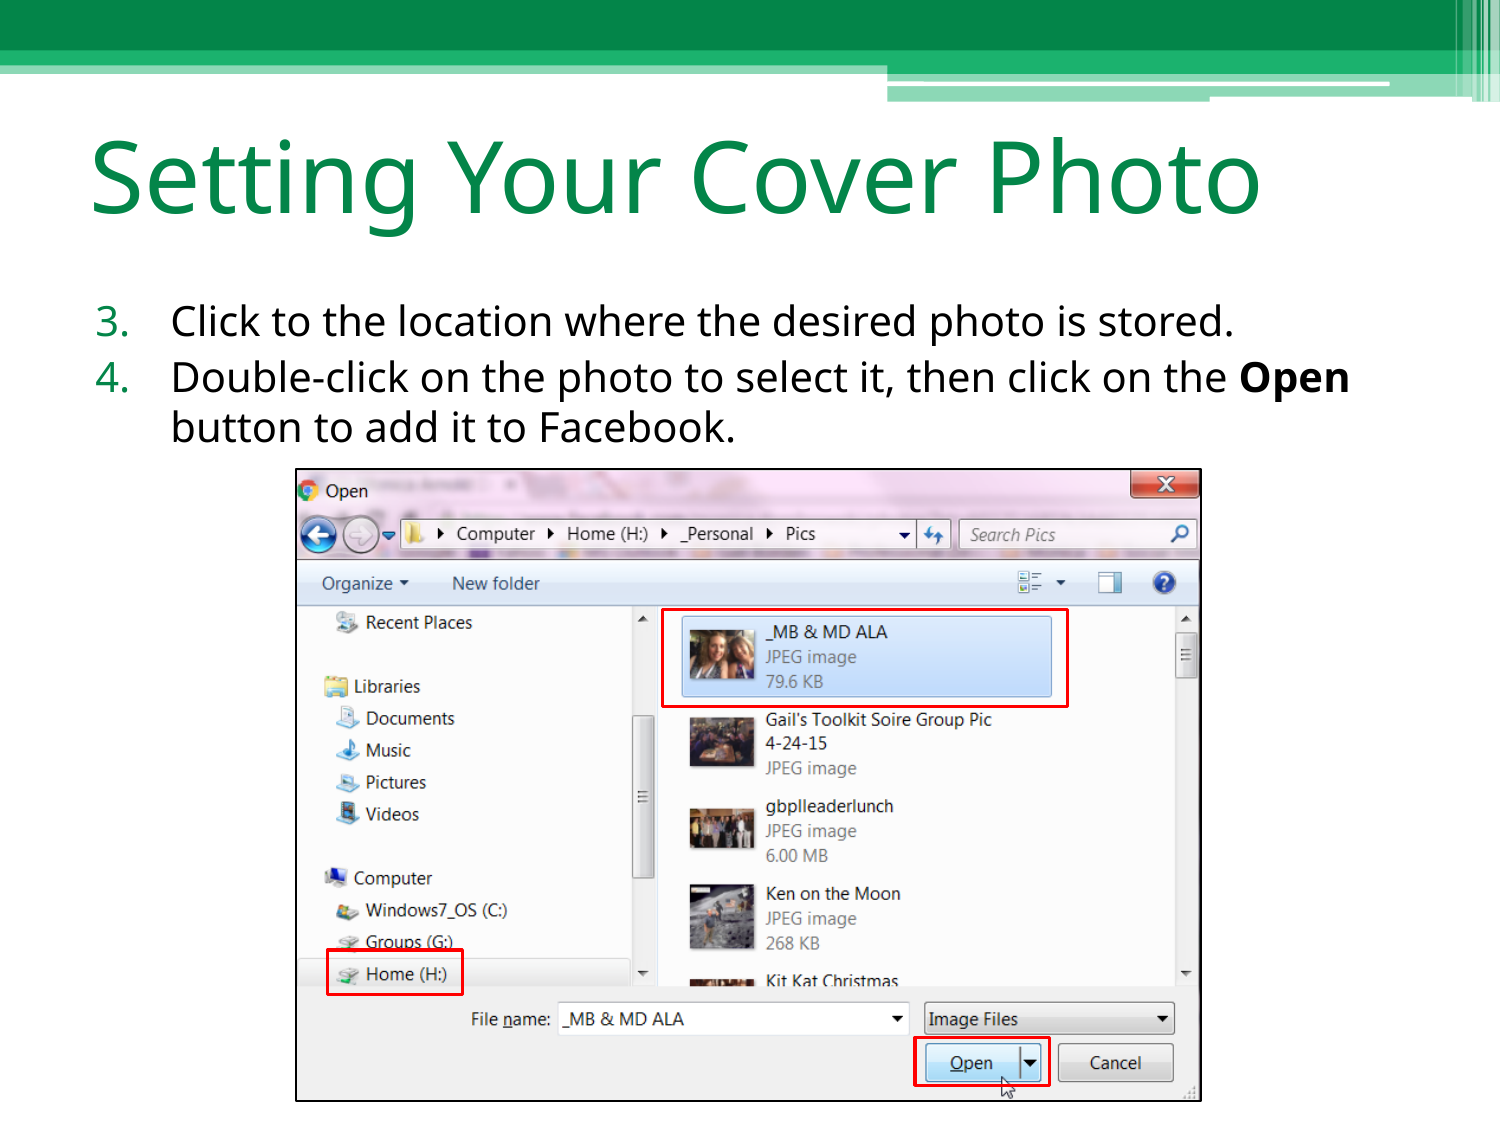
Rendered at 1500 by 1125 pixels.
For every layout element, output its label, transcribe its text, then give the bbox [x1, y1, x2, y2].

list Click to the location where the desired photo is stored. Double-click on the photo to select it, then click on the Open button to add it to Facebook. [80, 286, 1400, 475]
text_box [296, 469, 1200, 1100]
title Setting Your Cover Photo [75, 85, 1425, 261]
